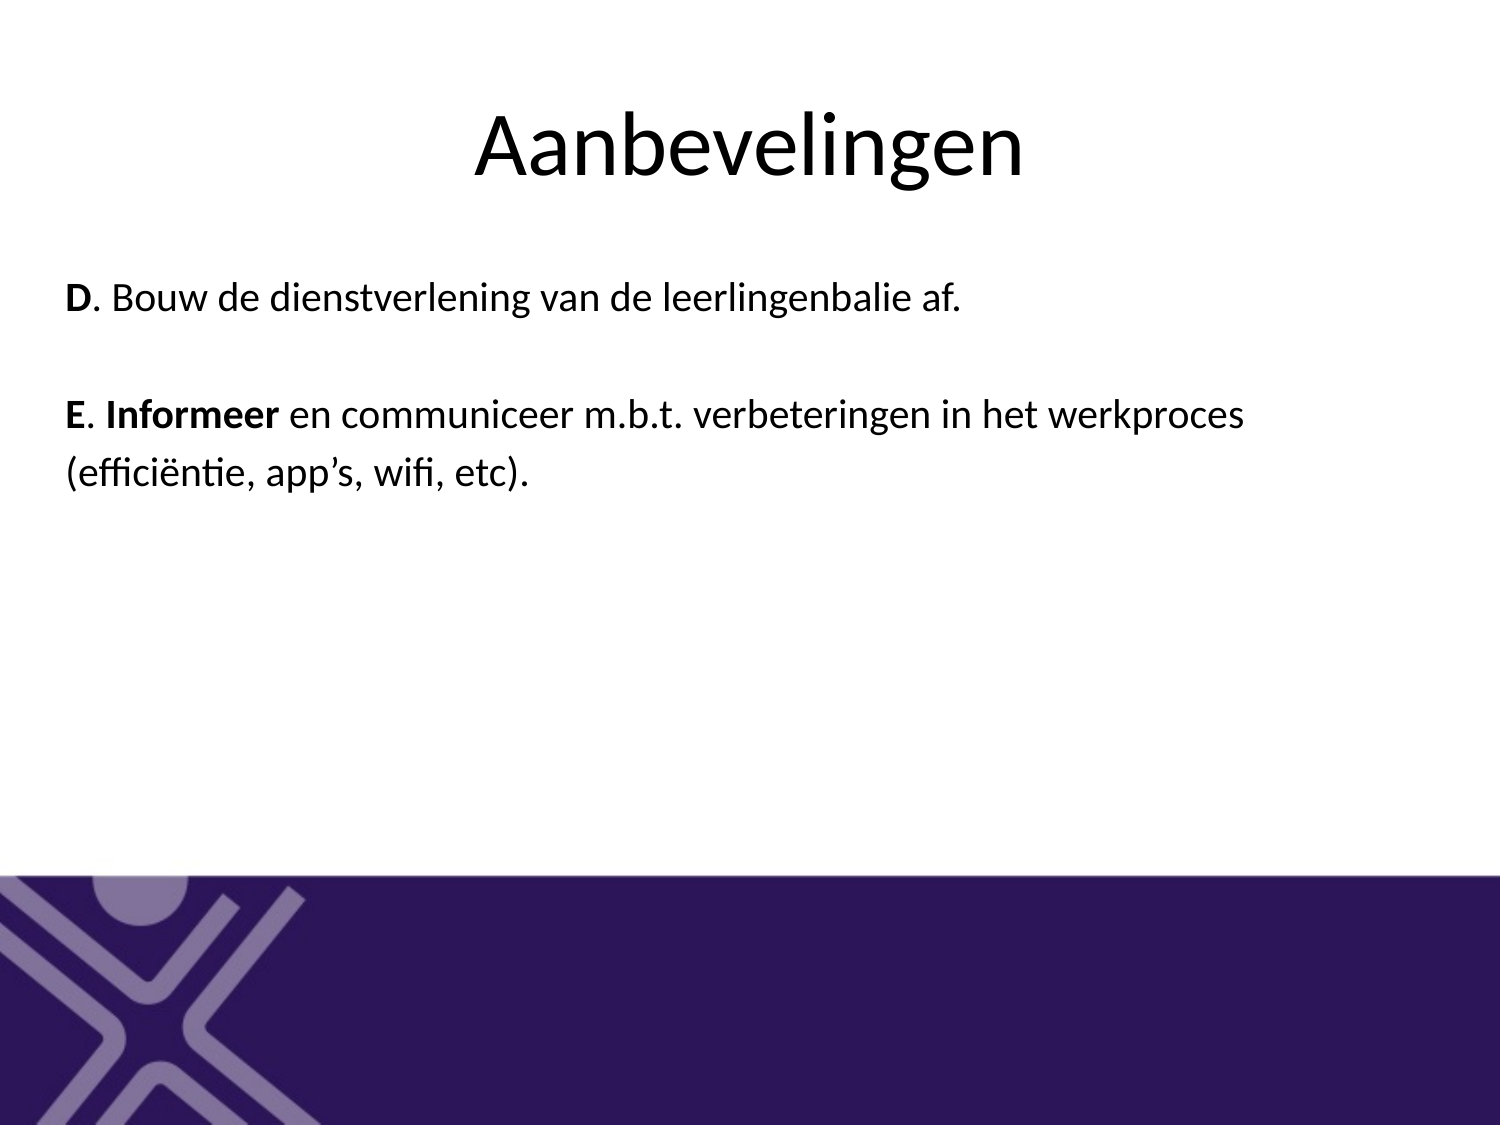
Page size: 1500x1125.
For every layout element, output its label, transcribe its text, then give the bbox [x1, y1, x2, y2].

picture [0, 0, 1500, 1125]
list D. Bouw de dienstverlening van de leerlingenbalie af. E. Informeer en communiceer m.b.t. verbeteringen in het werkproces (efficiëntie, app’s, wifi, etc). [50, 262, 1425, 870]
title Aanbevelingen [75, 45, 1425, 233]
